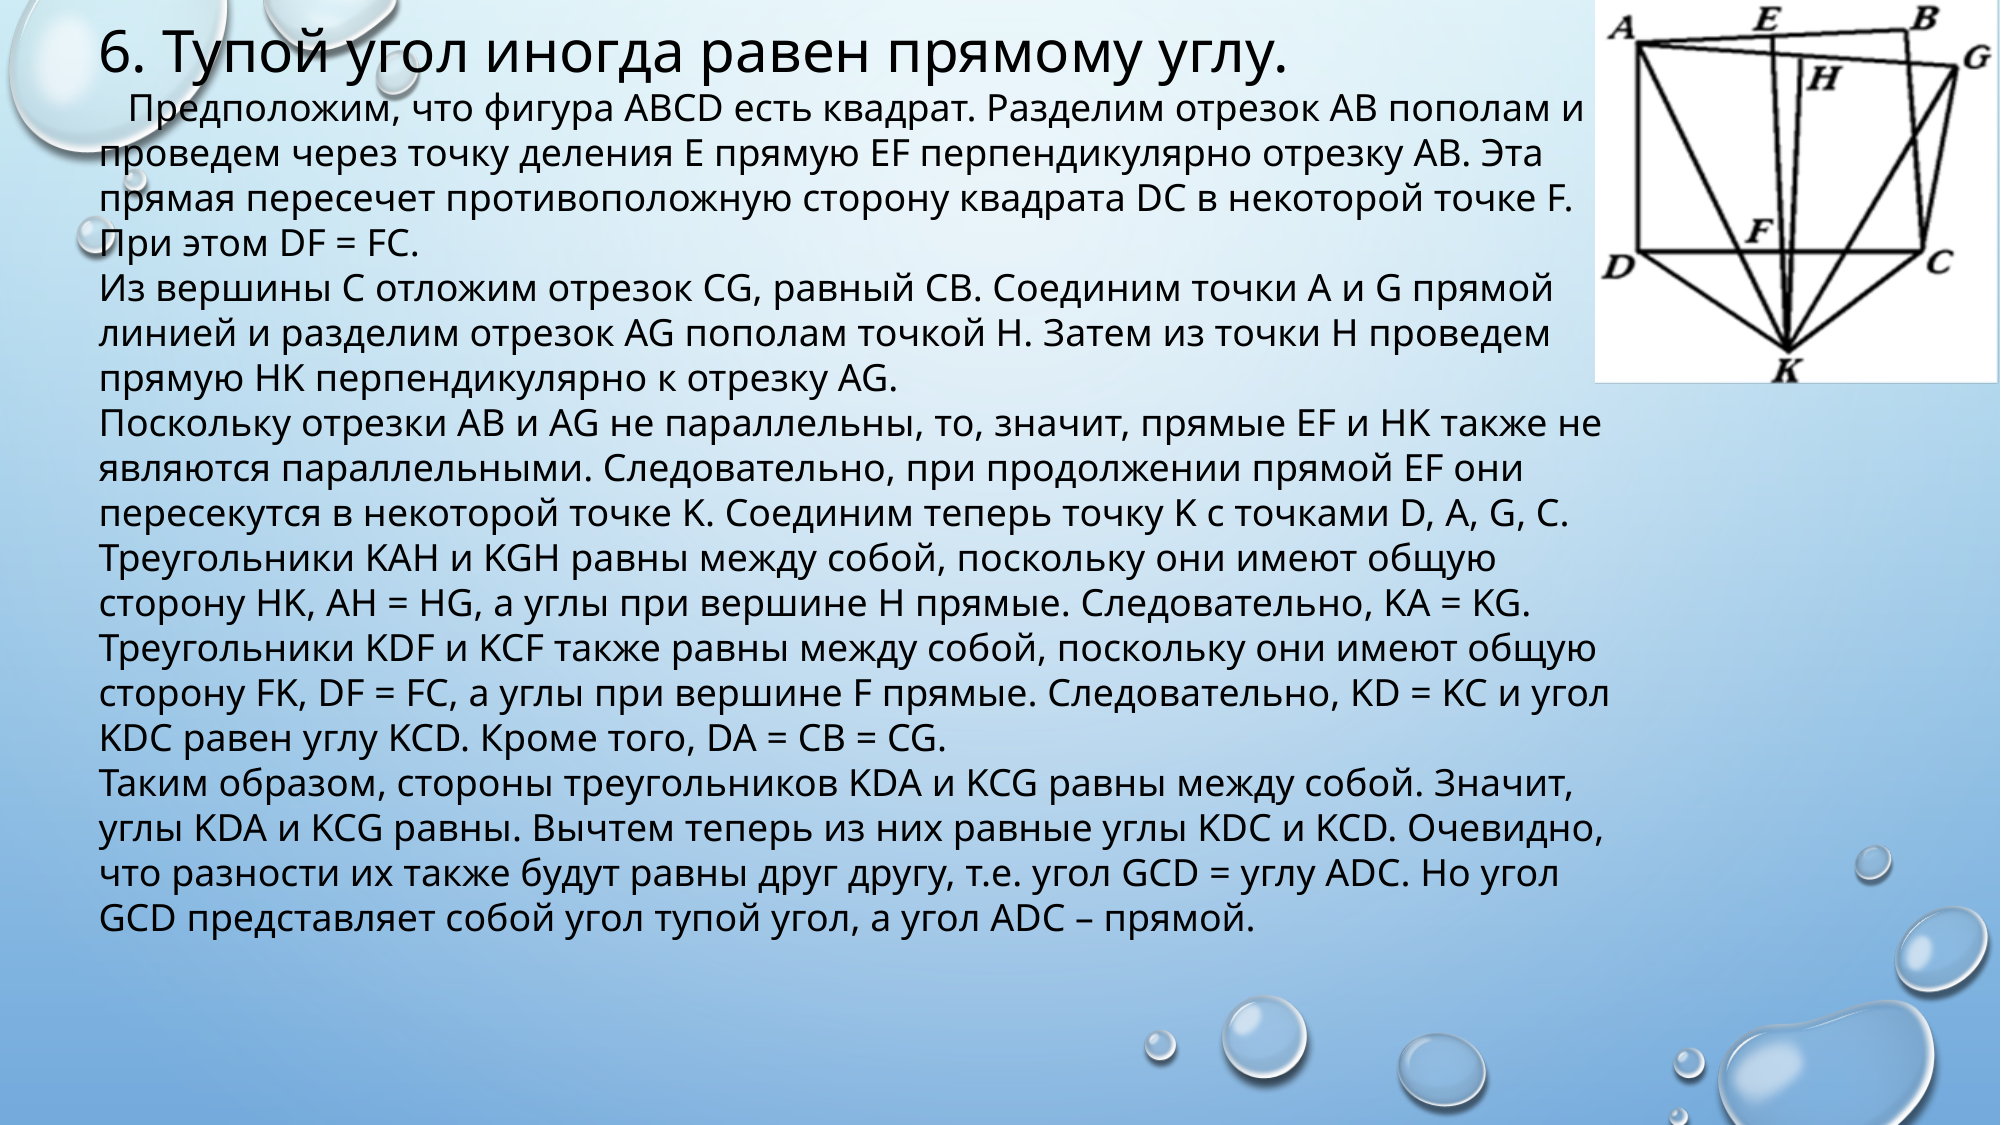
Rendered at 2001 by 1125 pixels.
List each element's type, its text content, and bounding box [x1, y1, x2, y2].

text_box 6. Тупой угол иногда равен прямому углу. Предположим, что фигура ABCD есть квадрат. Разделим отрезок AB пополам и проведем через точку деления E прямую EF перпендикулярно отрезку AB. Эта прямая пересечет противоположную сторону квадрата DC в некоторой точке F. При этом DF = FC. Из вершины C отложим отрезок CG, равный CB. Соединим точки A и G прямой линией и разделим отрезок AG пополам точкой H. Затем из точки H проведем прямую HK перпендикулярно к отрезку AG. Поскольку отрезки AB и AG не параллельны, то, значит, прямые EF и HK также не являются параллельными. Следовательно, при продолжении прямой EF они пересекутся в некоторой точке K. Соединим теперь точку K с точками D, A, G, C. Треугольники KAH и KGH равны между собой, поскольку они имеют общую сторону HK, AH = HG, а углы при вершине H прямые. Следовательно, KA = KG. Треугольники KDF и KCF также равны между собой, поскольку они имеют общую сторону FK, DF = FC, а углы при вершине F прямые. Следовательно, KD = KC и угол KDC равен углу KCD. Кроме того, DA = CB = CG. Таким образом, стороны треугольников KDA и KCG равны между собой. Значит, углы KDA и KCG равны. Вычтем теперь из них равные углы KDC и KCD. Очевидно, что разности их также будут равны друг другу, т.е. угол GCD = углу ADC. Но угол GCD представляет собой угол тупой угол, а угол ADC – прямой. [83, 6, 1644, 947]
picture [0, 0, 2000, 1125]
